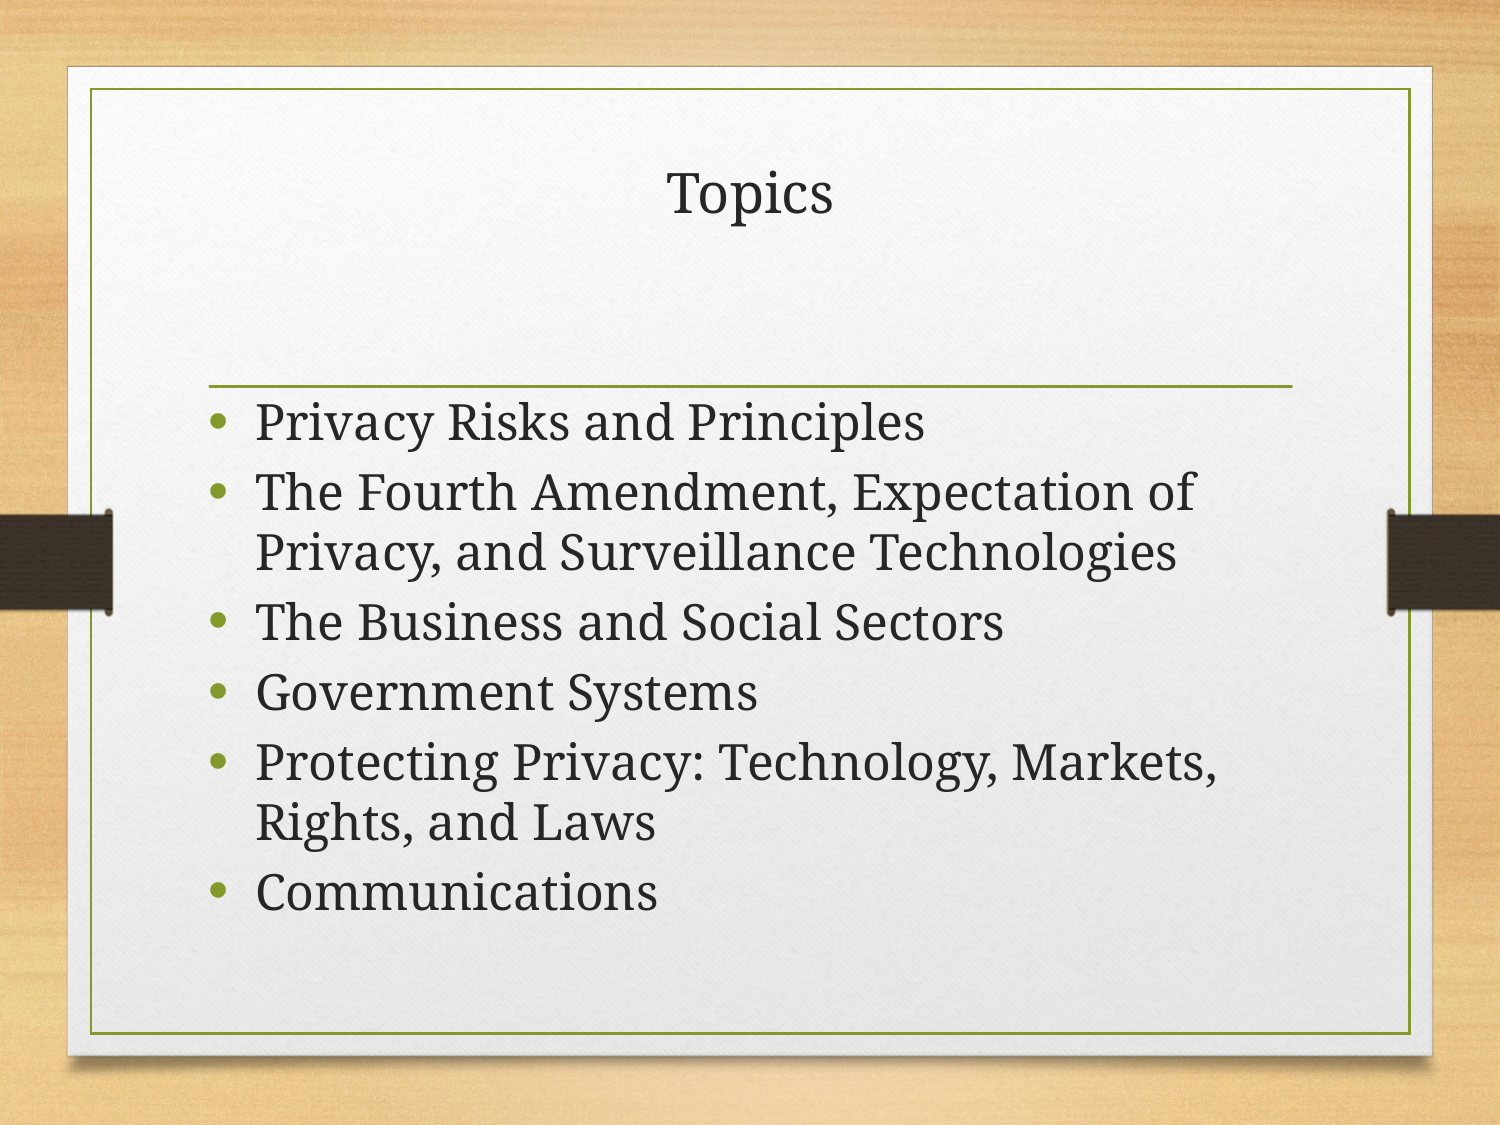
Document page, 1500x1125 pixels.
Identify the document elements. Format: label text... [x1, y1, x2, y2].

title Topics [193, 150, 1309, 233]
list Privacy Risks and Principles The Fourth Amendment, Expectation of Privacy, and Surveillance Technologies The Business and Social Sectors Government Systems Protecting Privacy: Technology, Markets, Rights, and Laws Communications [193, 382, 1309, 974]
picture [0, 0, 1500, 1125]
